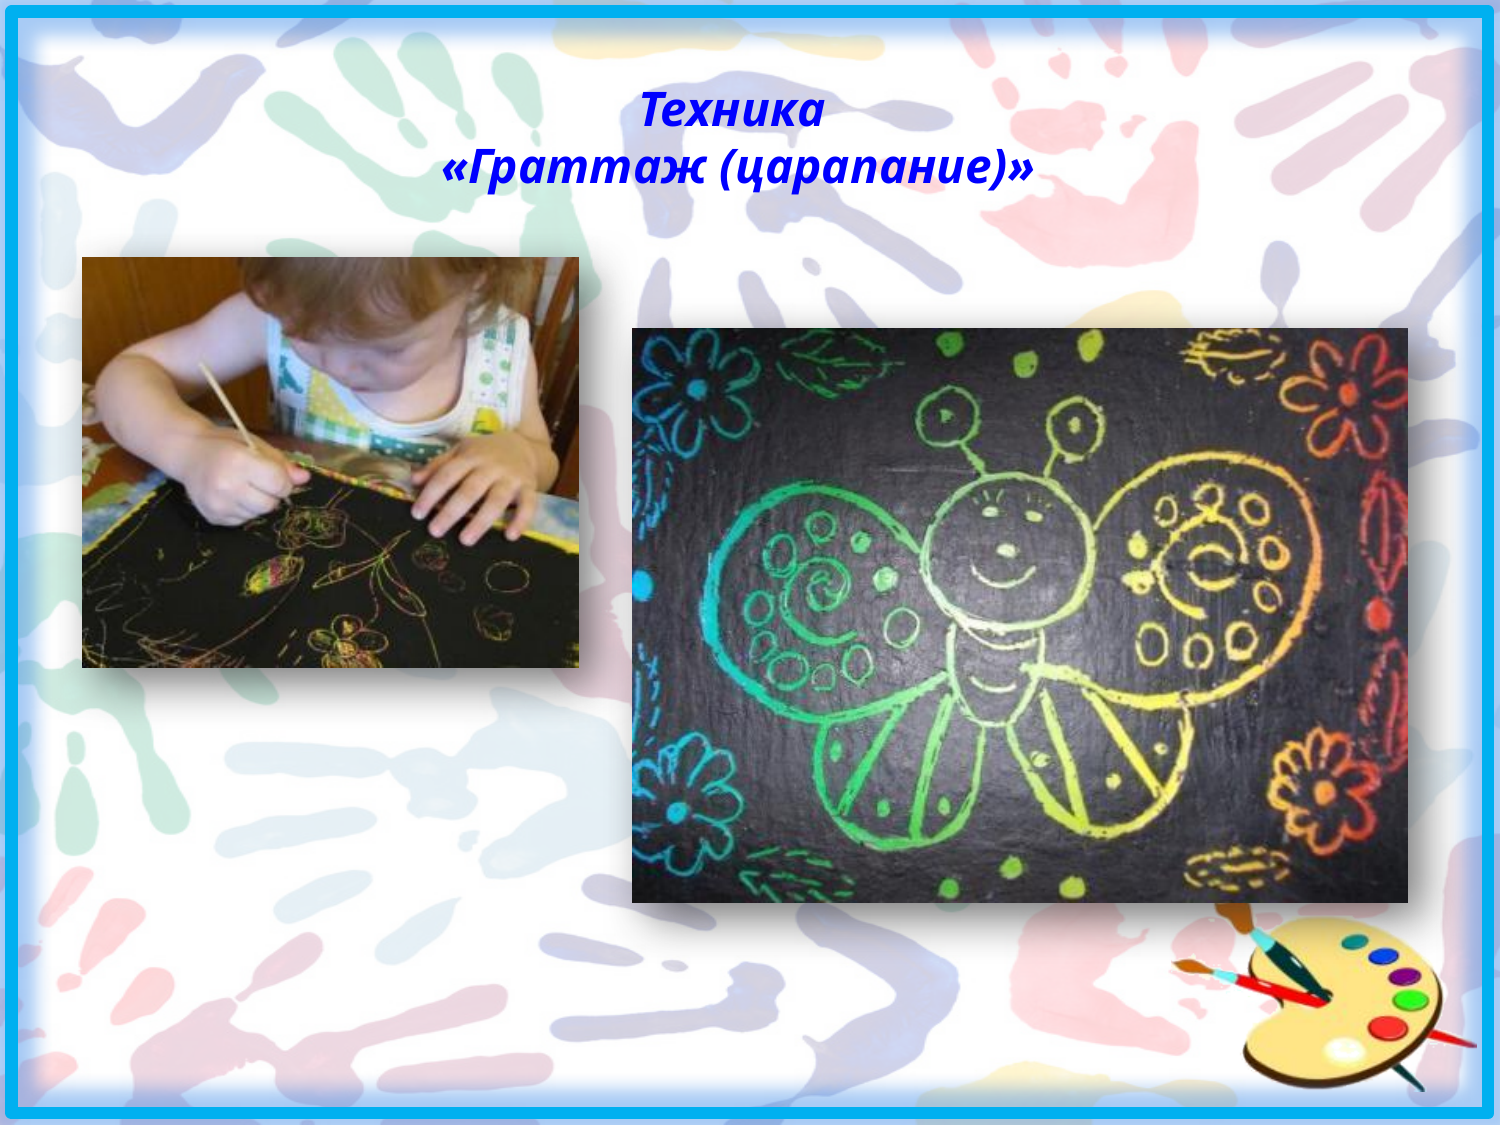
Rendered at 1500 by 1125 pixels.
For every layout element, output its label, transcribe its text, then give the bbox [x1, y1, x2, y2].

picture [1171, 897, 1476, 1092]
picture [81, 257, 580, 669]
picture [632, 327, 1409, 903]
title Техника «Граттаж (царапание)» [23, 70, 1454, 258]
